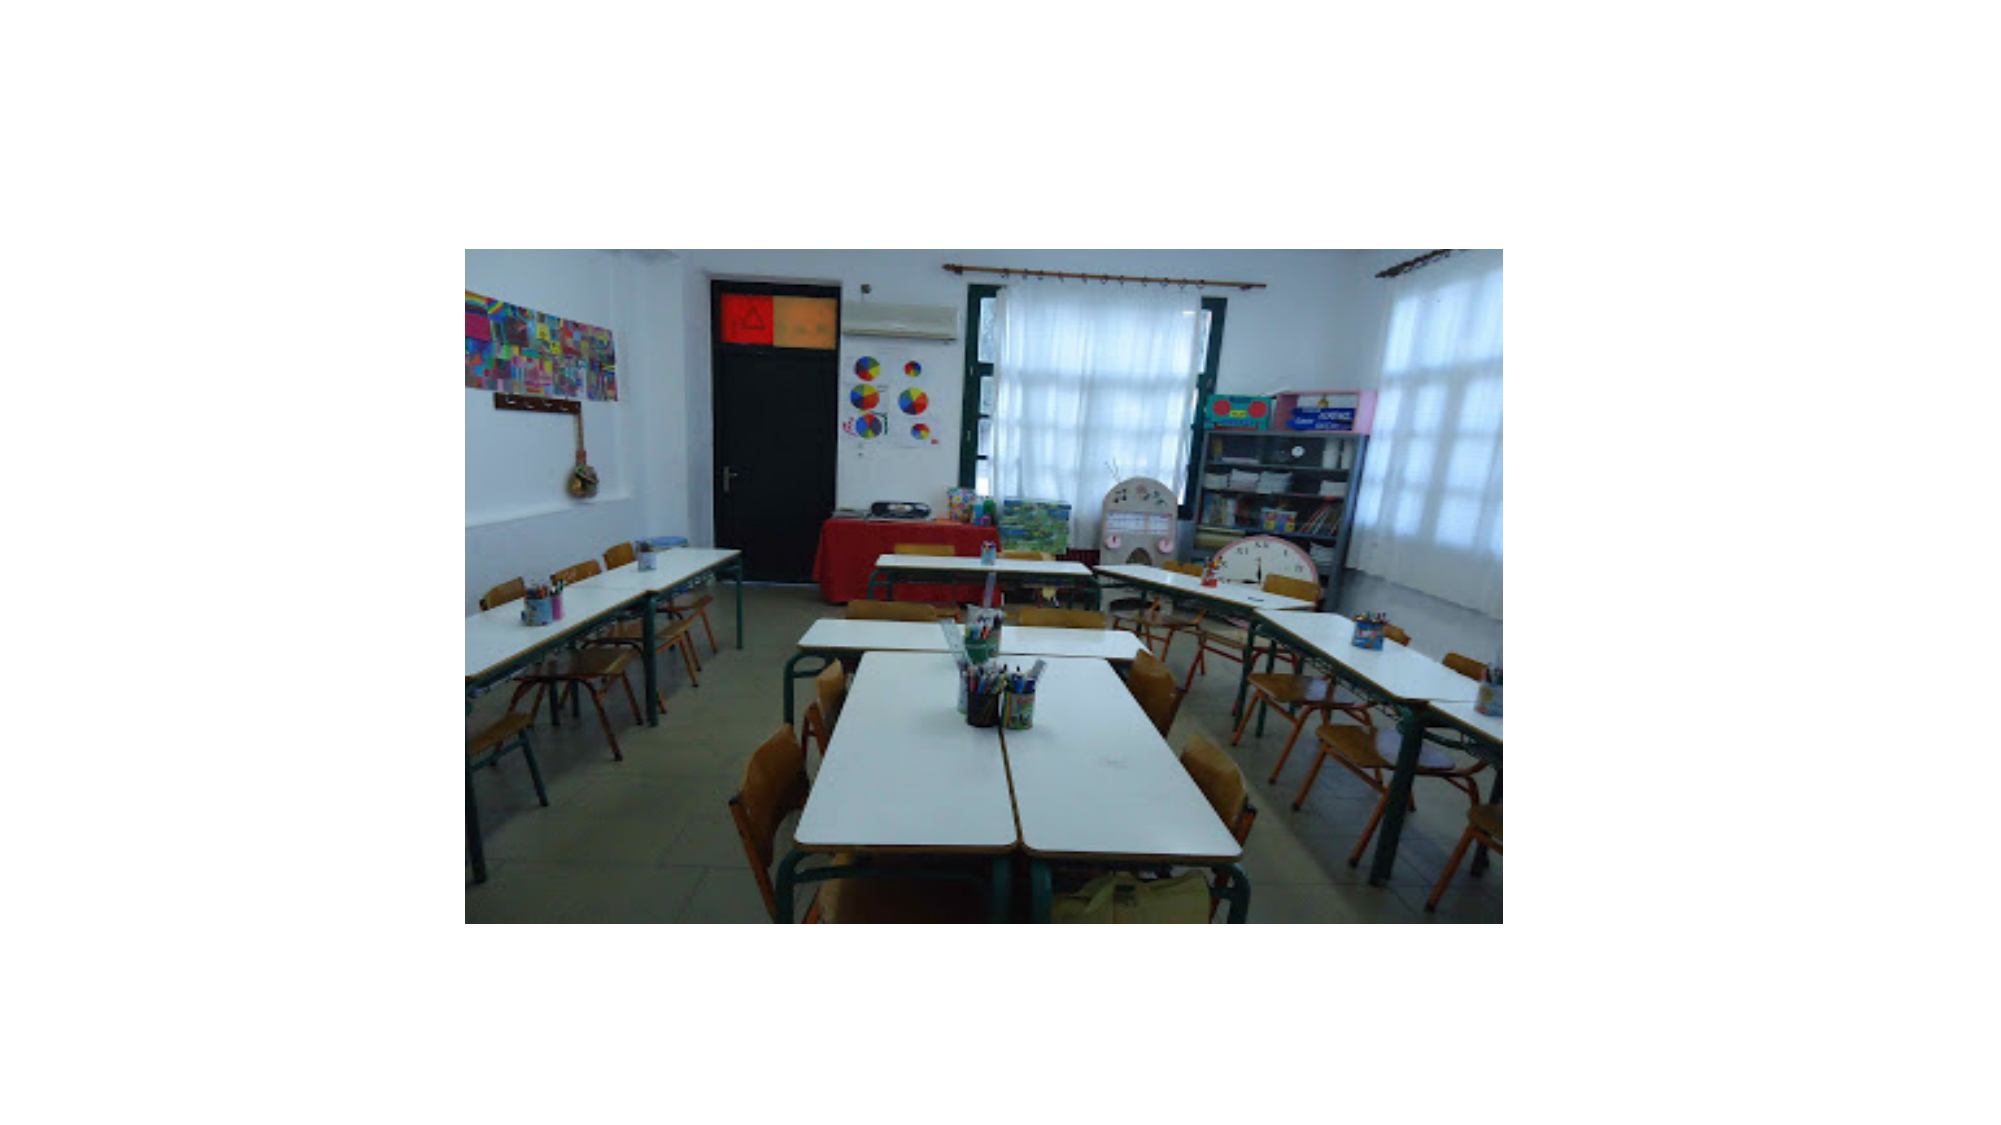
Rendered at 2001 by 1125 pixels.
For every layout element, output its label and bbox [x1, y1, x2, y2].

picture [464, 249, 1503, 924]
